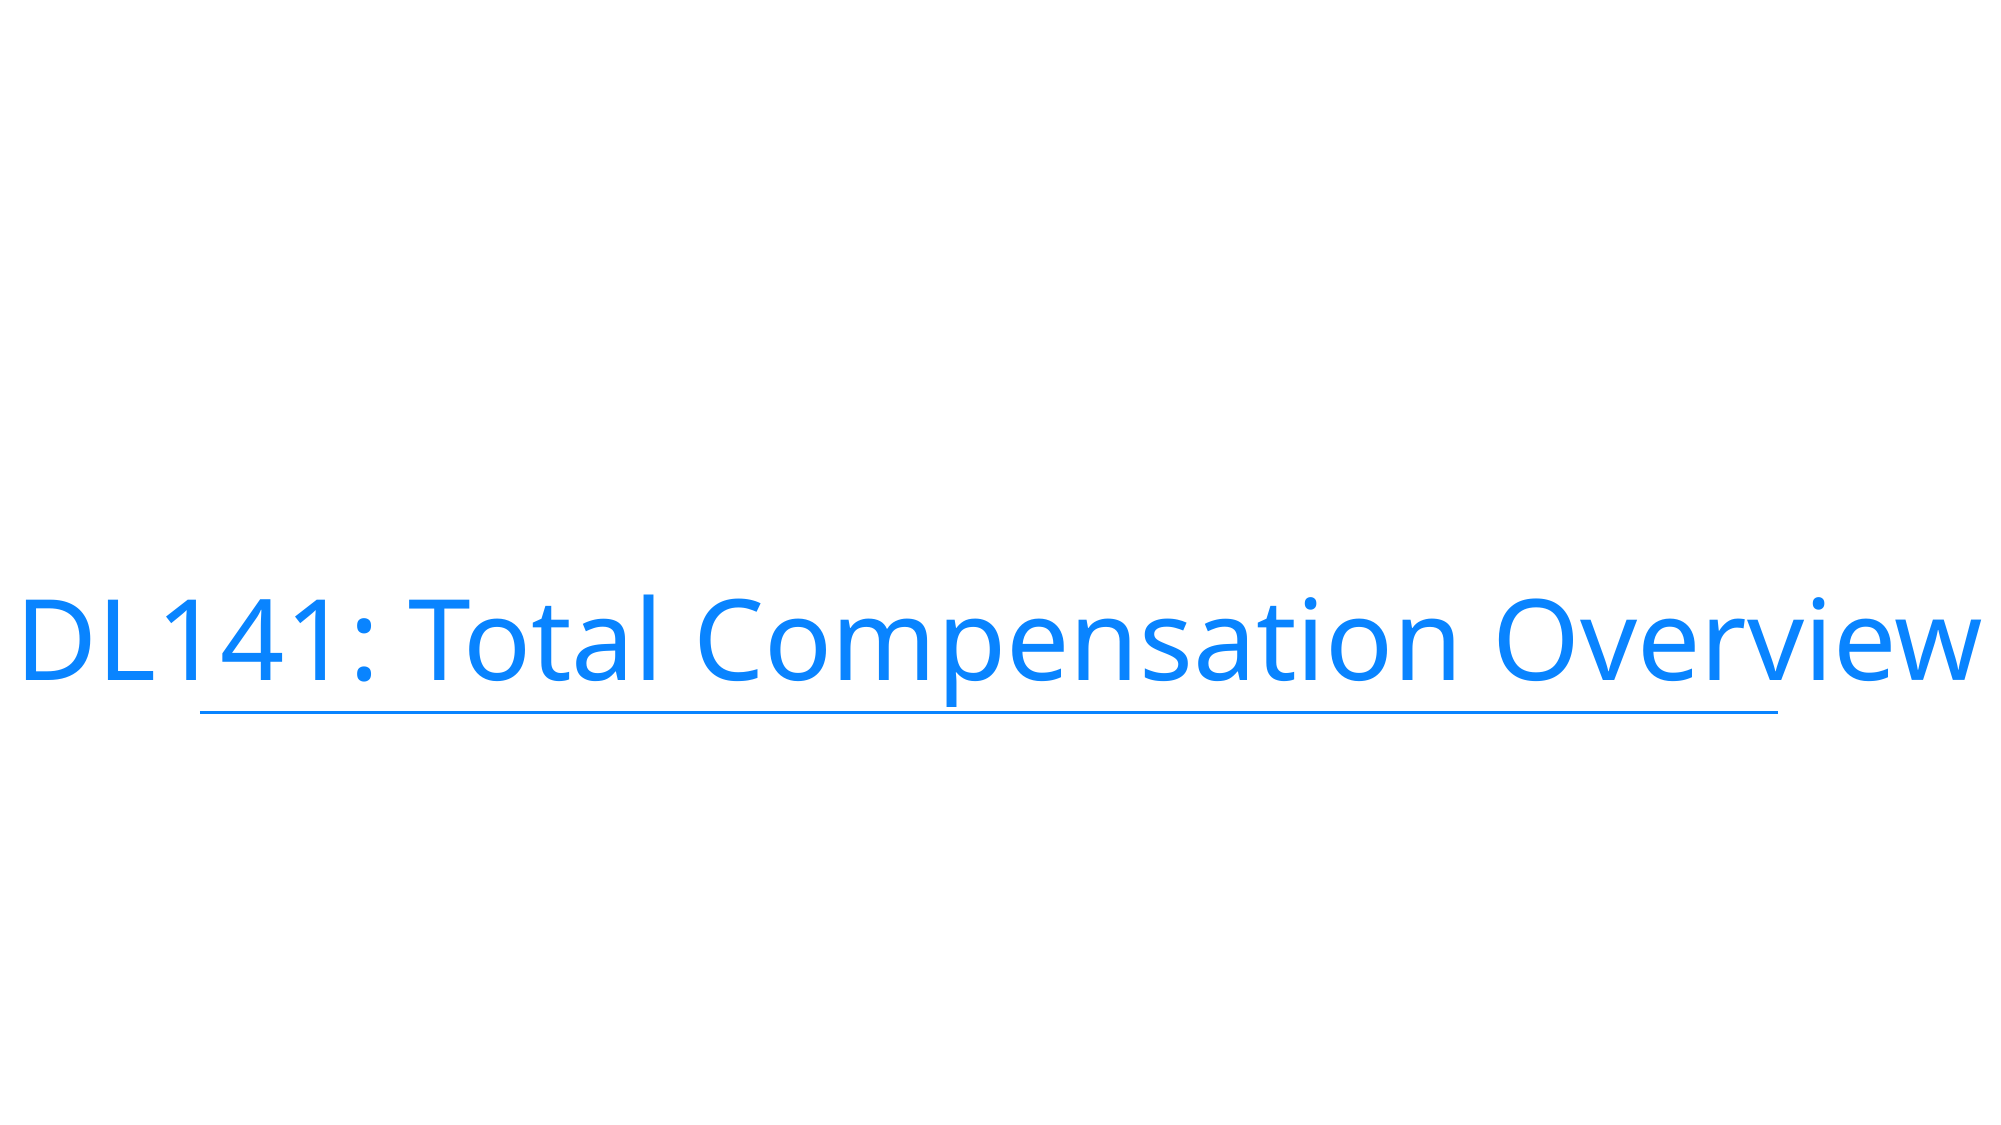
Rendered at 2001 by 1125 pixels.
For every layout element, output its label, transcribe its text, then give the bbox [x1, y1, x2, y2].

title DL141: Total Compensation Overview [0, 184, 2000, 713]
